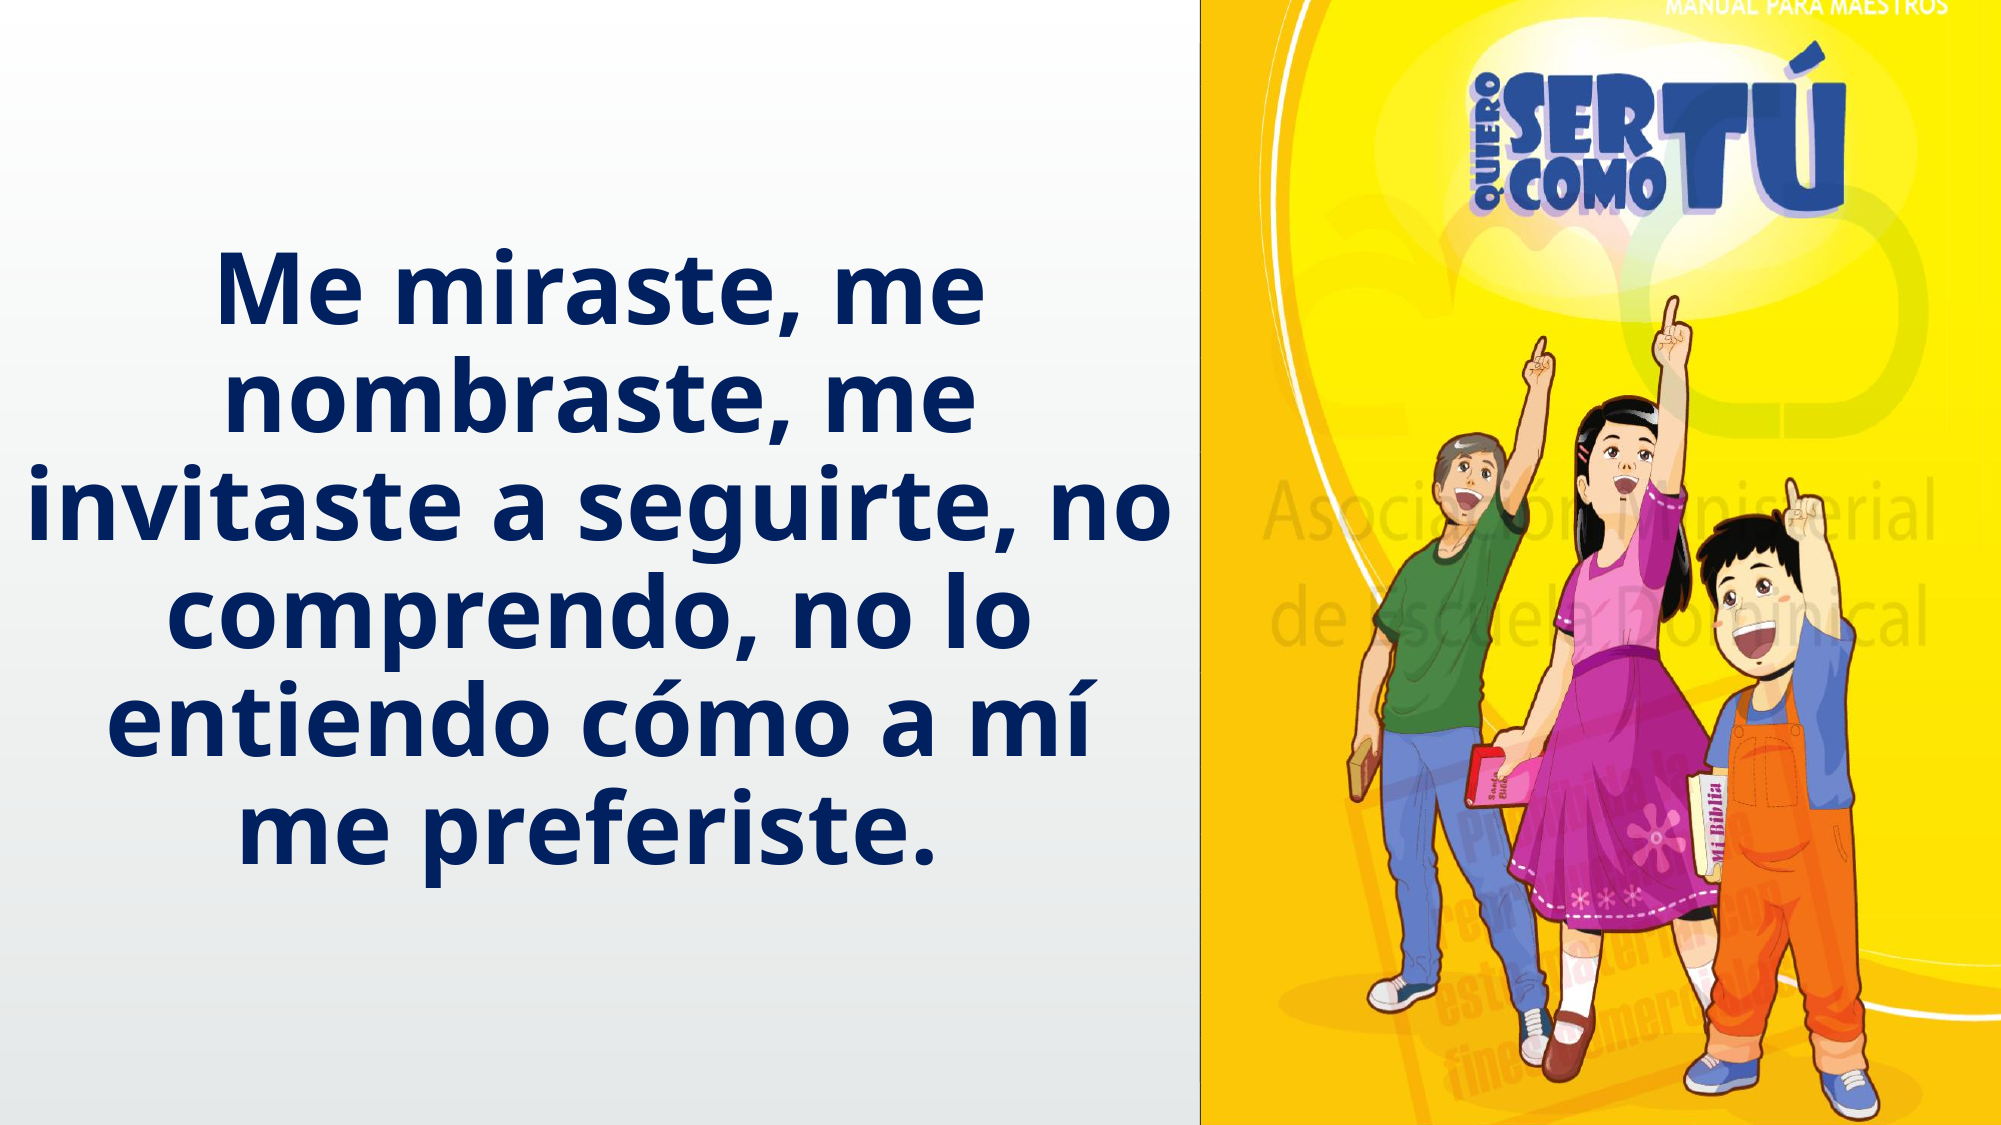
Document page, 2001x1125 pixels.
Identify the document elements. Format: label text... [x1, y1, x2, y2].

title Me miraste, me nombraste, me invitaste a seguirte, no comprendo, no lo entiendo cómo a mí me preferiste. [0, 0, 1200, 1125]
picture [1200, 0, 2001, 1125]
